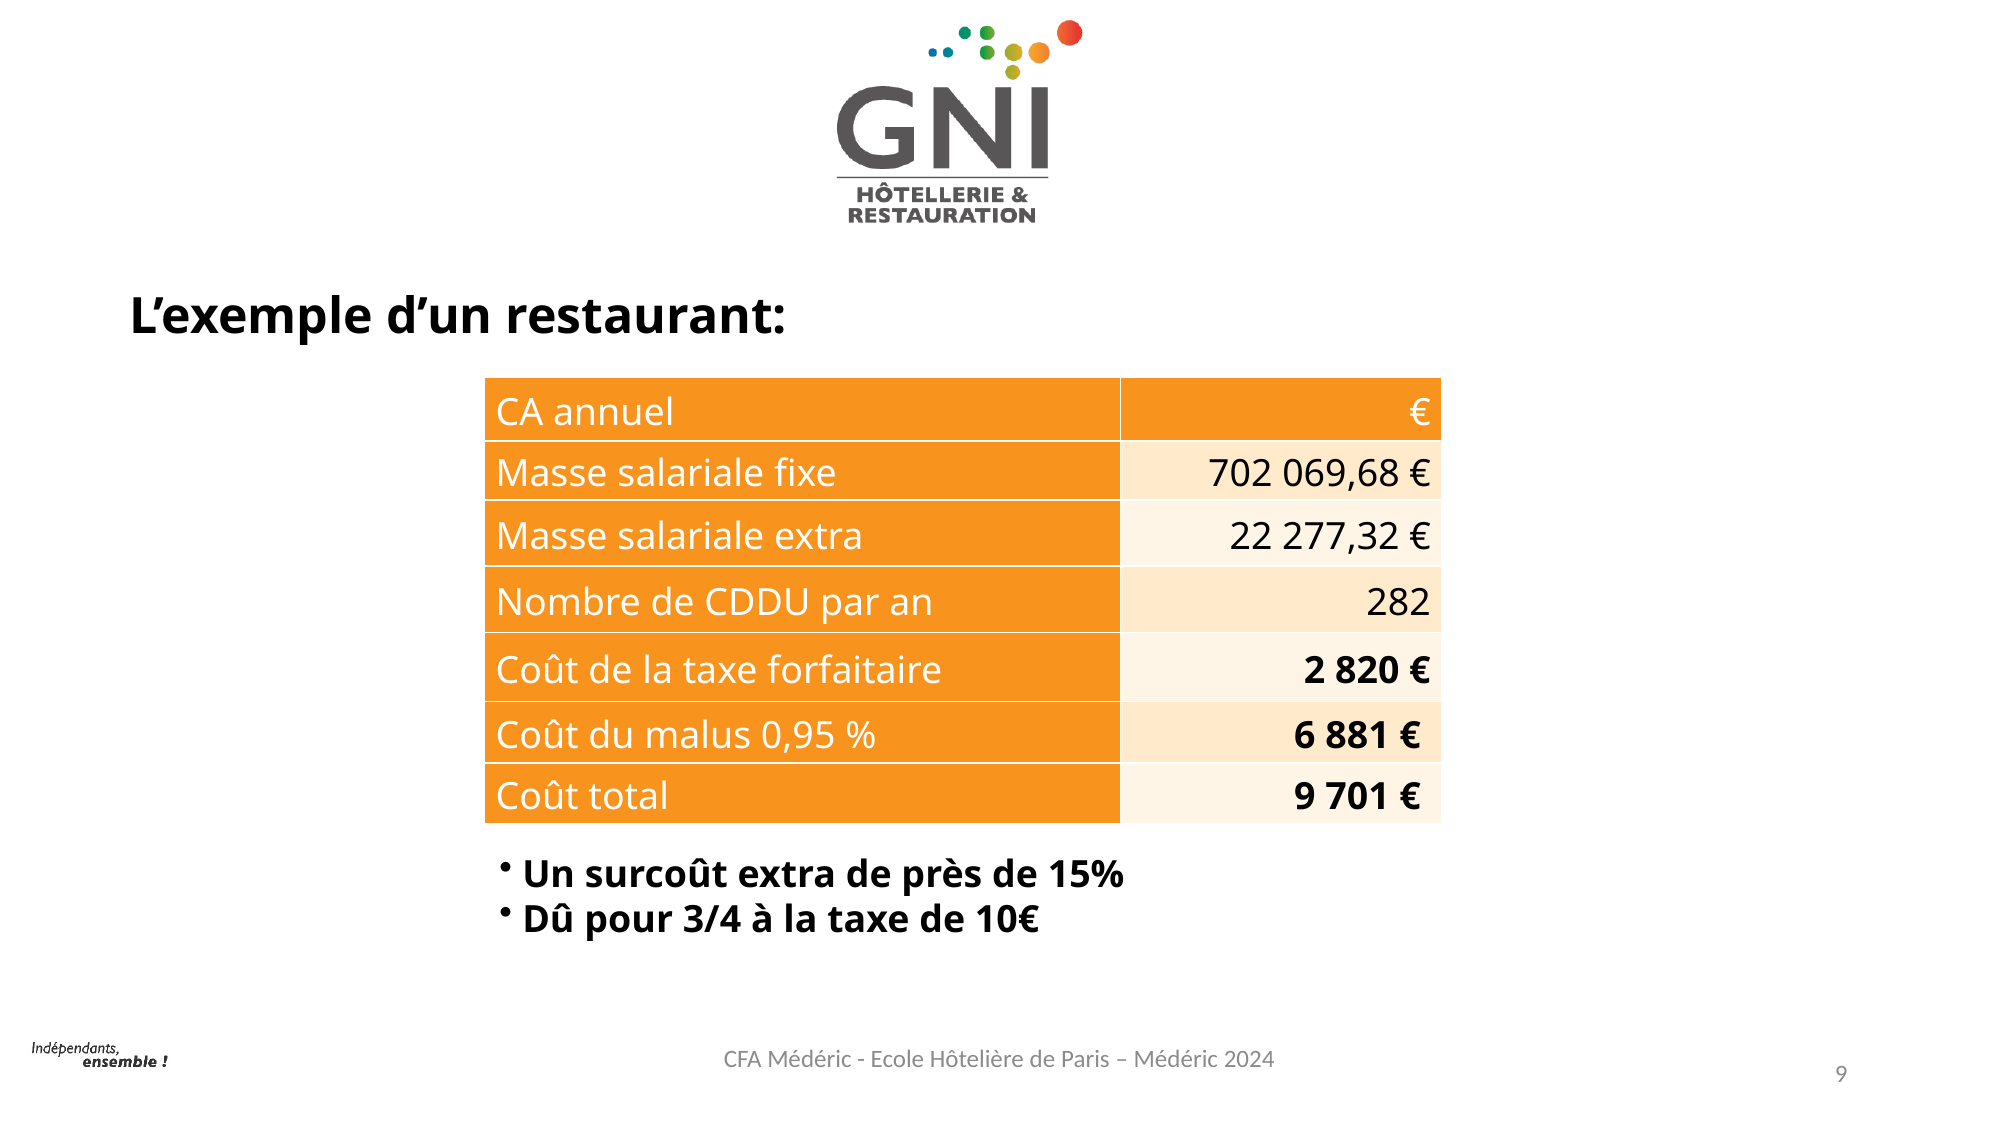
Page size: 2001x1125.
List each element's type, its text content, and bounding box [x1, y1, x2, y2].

picture [808, 0, 1106, 253]
table_cell Coût du malus 0,95 % [485, 702, 1120, 762]
table_header CA annuel [485, 378, 1120, 440]
footer CFA Médéric - Ecole Hôtelière de Paris – Médéric 2024 [662, 1042, 1338, 1103]
table_cell 9 701 € [1121, 764, 1441, 823]
table_cell Masse salariale fixe [485, 442, 1120, 499]
table_cell Masse salariale extra [485, 501, 1120, 565]
picture [0, 987, 195, 1125]
text_box Un surcoût extra de près de 15% Dû pour 3/4 à la taxe de 10€ [484, 842, 1443, 992]
slide_number 9 [1412, 1042, 1863, 1103]
table_cell 22 277,32 € [1121, 501, 1441, 565]
text_box L’exemple d’un restaurant: [115, 276, 1863, 351]
table_cell Coût de la taxe forfaitaire [485, 633, 1120, 701]
table_cell Coût total [485, 764, 1120, 823]
table_cell Nombre de CDDU par an [485, 567, 1120, 632]
table_cell 702 069,68 € [1121, 442, 1441, 499]
table_cell 6 881 € [1121, 702, 1441, 762]
table_cell 282 [1121, 567, 1441, 632]
table_header € [1121, 378, 1441, 440]
table_cell 2 820 € [1121, 633, 1441, 701]
